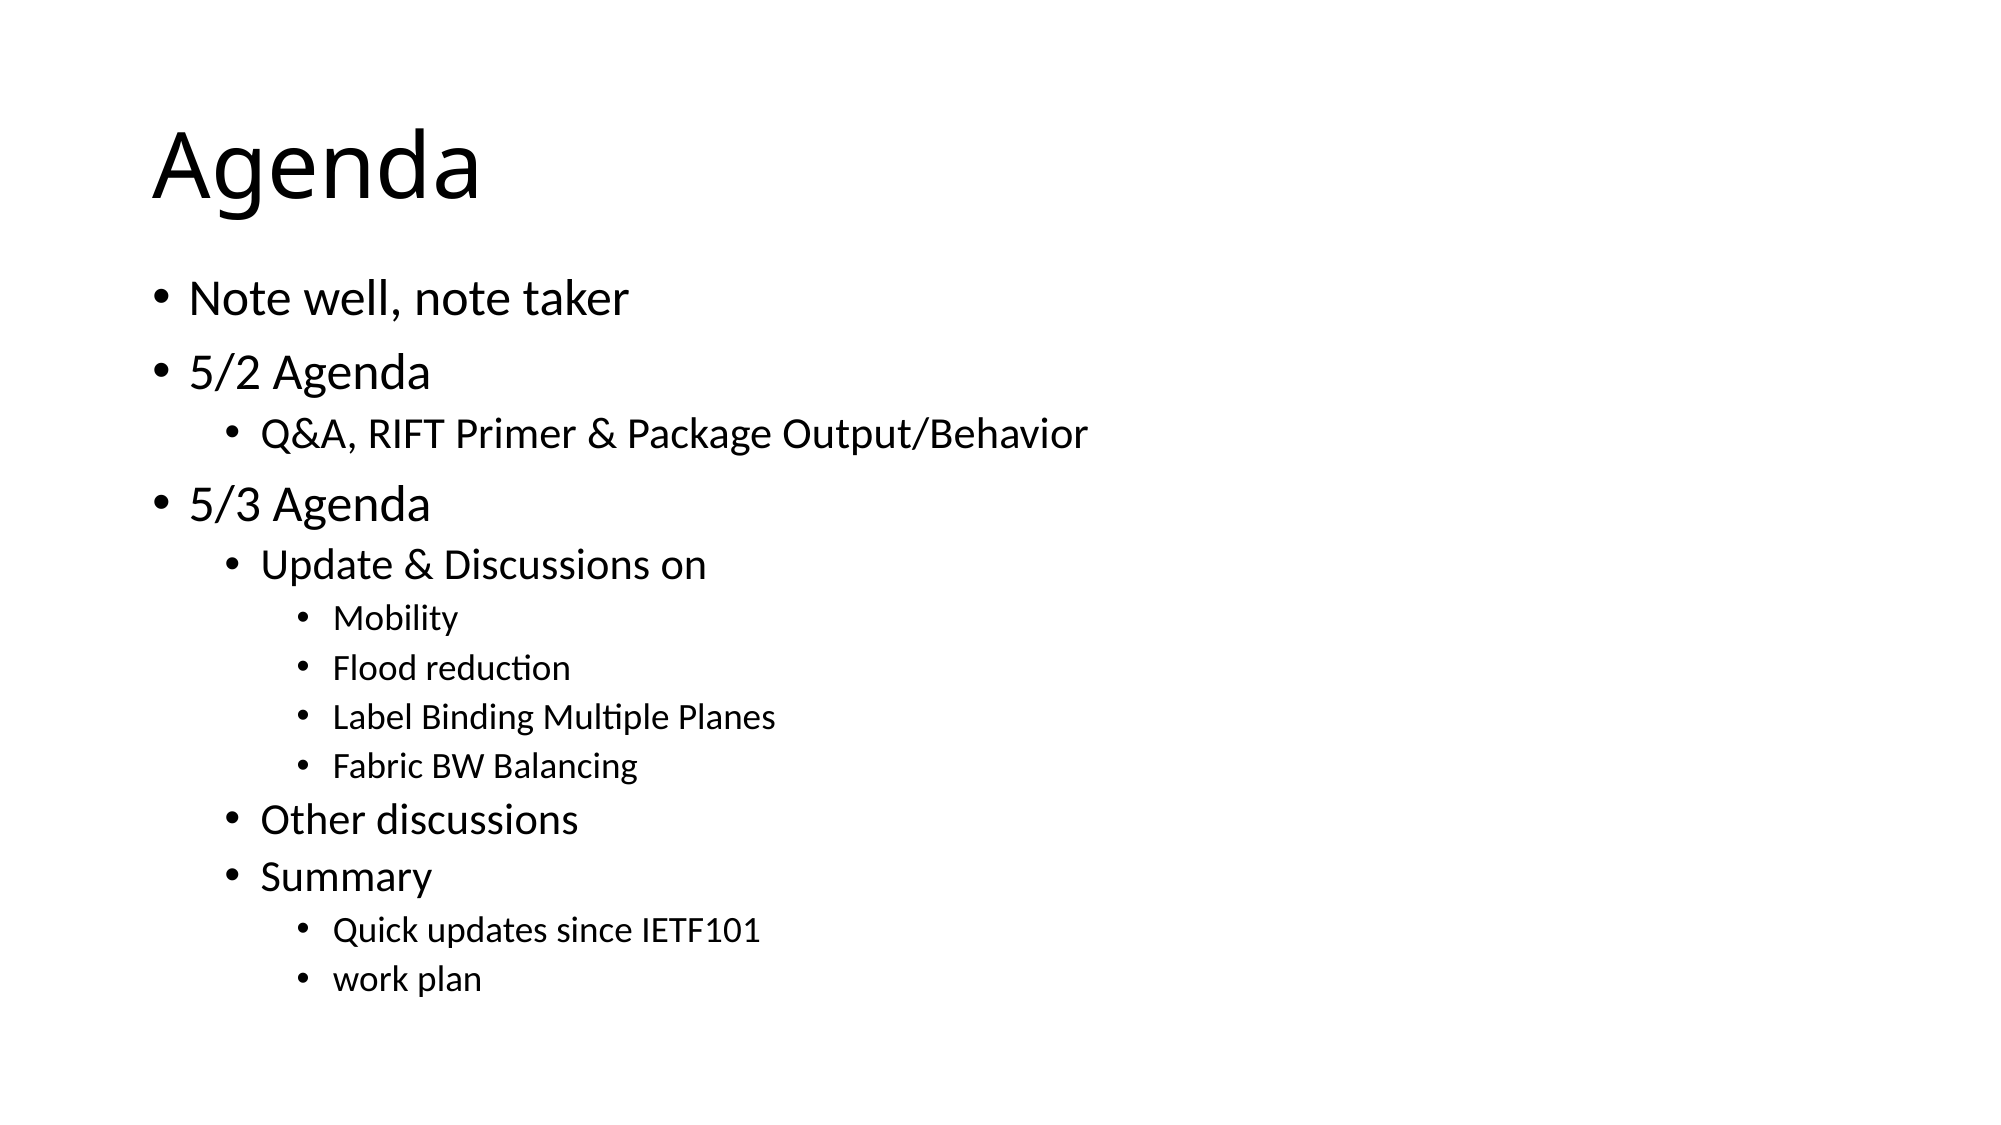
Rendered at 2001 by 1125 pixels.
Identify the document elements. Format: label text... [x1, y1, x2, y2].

list Note well, note taker 5/2 Agenda Q&A, RIFT Primer & Package Output/Behavior 5/3 Agenda Update & Discussions on Mobility Flood reduction Label Binding Multiple Planes Fabric BW Balancing Other discussions Summary Quick updates since IETF101 work plan [137, 263, 1775, 1014]
title Agenda [137, 59, 1863, 278]
